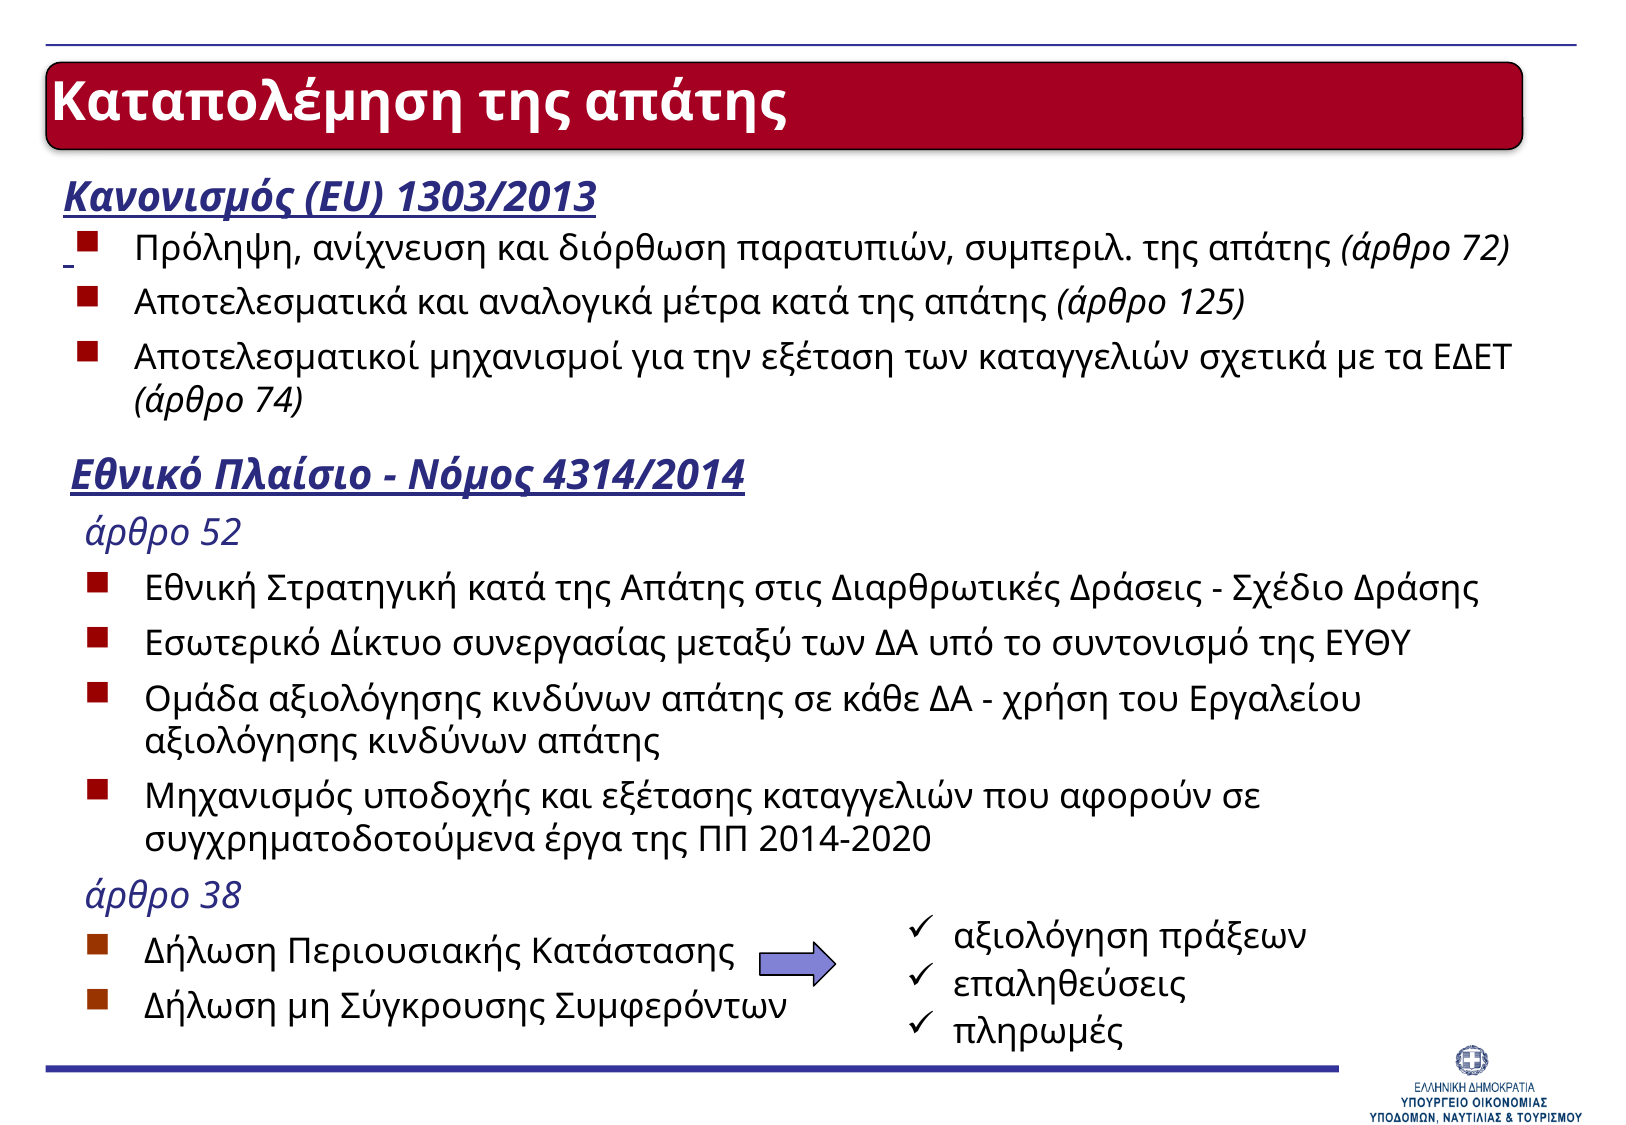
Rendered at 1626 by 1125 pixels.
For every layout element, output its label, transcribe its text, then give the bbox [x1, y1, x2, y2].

text_box αξιολόγηση πράξεων επαληθεύσεις πληρωμές [891, 906, 1445, 1059]
picture [1339, 1045, 1605, 1125]
text_box Καταπολέμηση της απάτης [45, 61, 1524, 151]
text_box άρθρο 52 Εθνική Στρατηγική κατά της Απάτης στις Διαρθρωτικές Δράσεις - Σχέδιο Δράσης Εσωτερικό Δίκτυο συνεργασίας μεταξύ των ΔΑ υπό το συντονισμό της ΕΥΘΥ Ομάδα αξιολόγησης κινδύνων απάτης σε κάθε ΔΑ - χρήση του Εργαλείου αξιολόγησης κινδύνων απάτης Μηχανισμός υποδοχής και εξέτασης καταγγελιών που αφορούν σε συγχρηματοδοτούμενα έργα της ΠΠ 2014-2020 άρθρο 38 Δήλωση Περιουσιακής Κατάστασης Δήλωση μη Σύγκρουσης Συμφερόντων [69, 500, 1601, 1034]
text_box Εθνικό Πλαίσιο - Νόμος 4314/2014 [70, 447, 1163, 500]
text_box Κανονισμός (EU) 1303/2013 [63, 170, 818, 217]
text_box [759, 942, 836, 986]
text_box Πρόληψη, ανίχνευση και διόρθωση παρατυπιών, συμπεριλ. της απάτης (άρθρο 72) Αποτελεσματικά και αναλογικά μέτρα κατά της απάτης (άρθρο 125) Αποτελεσματικοί μηχανισμοί για την εξέταση των καταγγελιών σχετικά με τα ΕΔΕΤ (άρθρο 74) [59, 217, 1625, 427]
